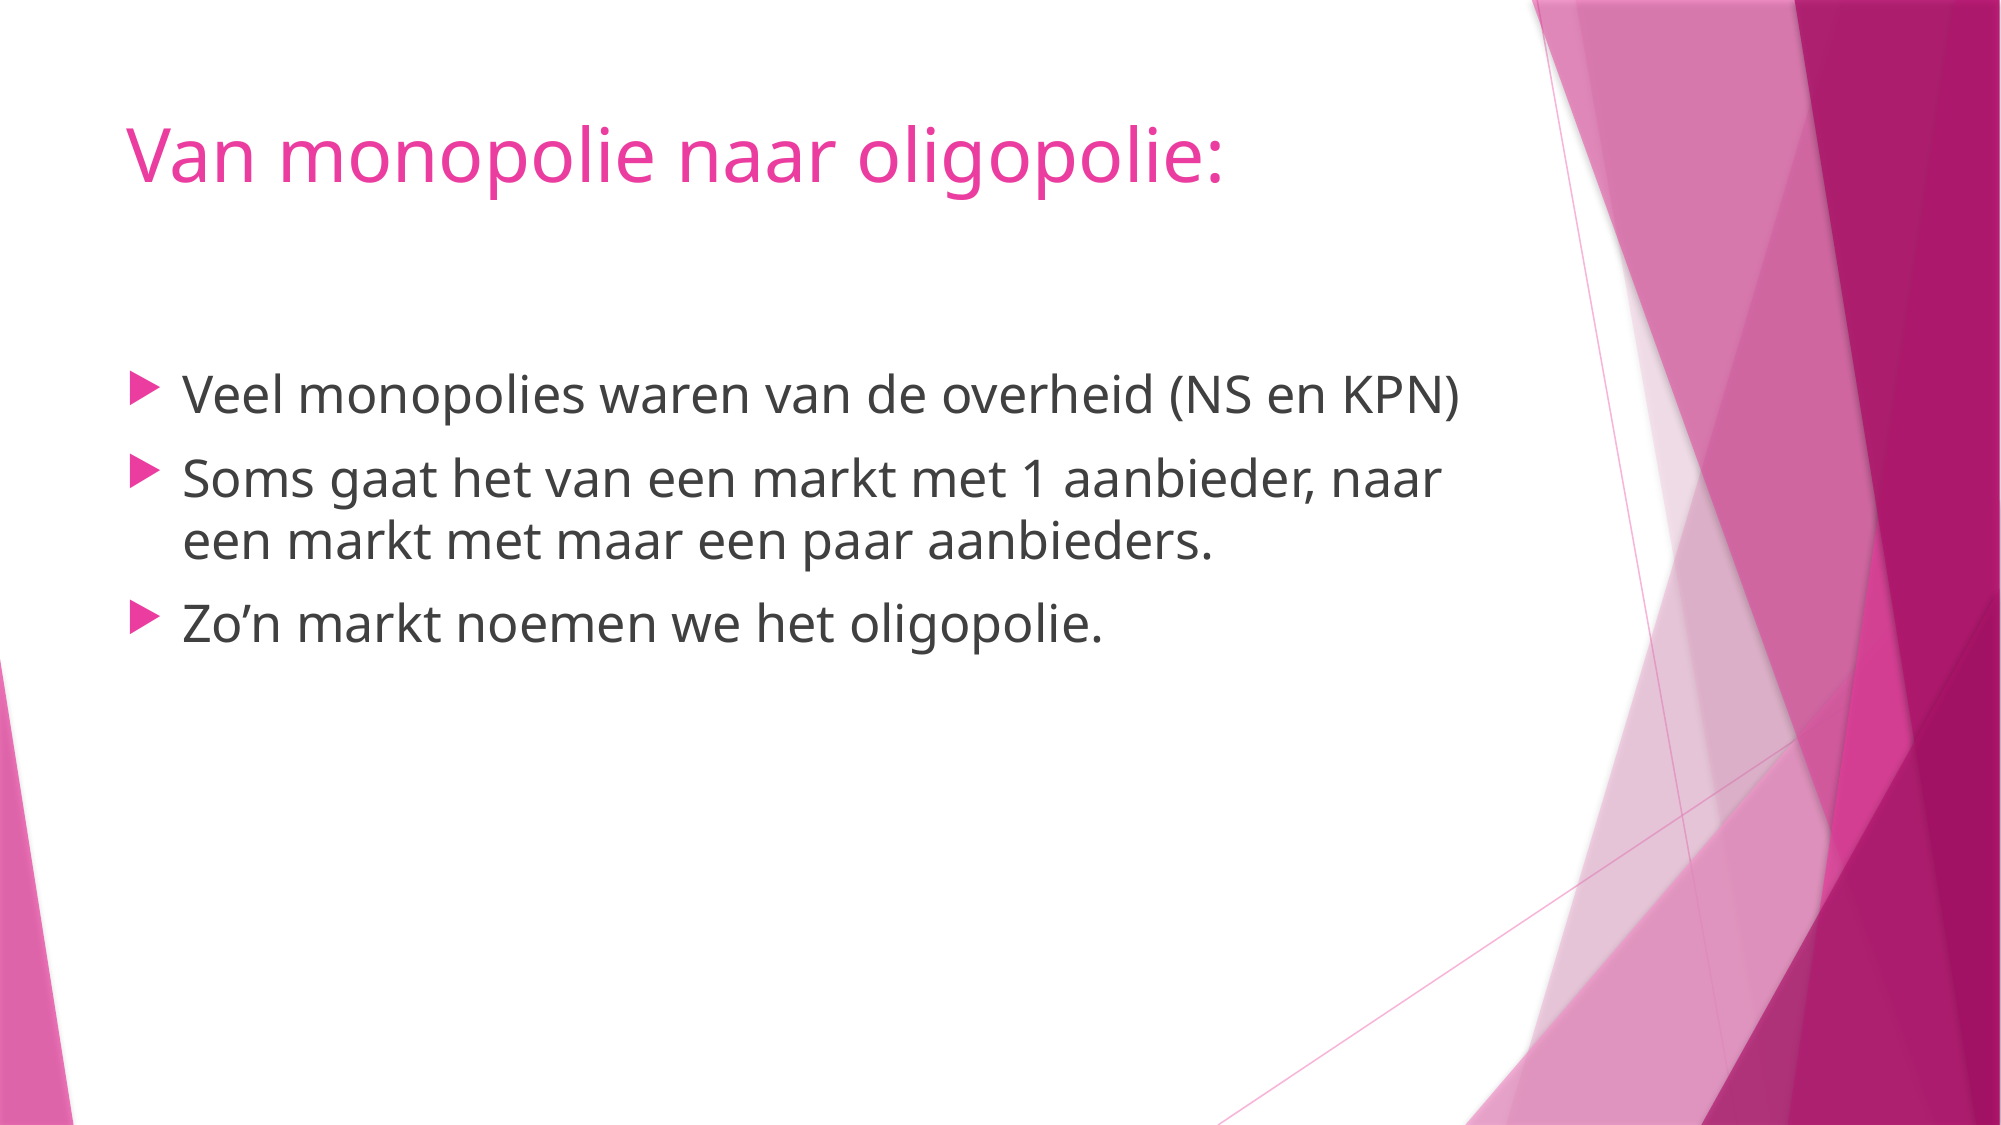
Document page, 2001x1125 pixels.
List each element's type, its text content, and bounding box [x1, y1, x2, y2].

list Veel monopolies waren van de overheid (NS en KPN) Soms gaat het van een markt met 1 aanbieder, naar een markt met maar een paar aanbieders. Zo’n markt noemen we het oligopolie. [111, 354, 1522, 992]
title Van monopolie naar oligopolie: [111, 99, 1522, 317]
